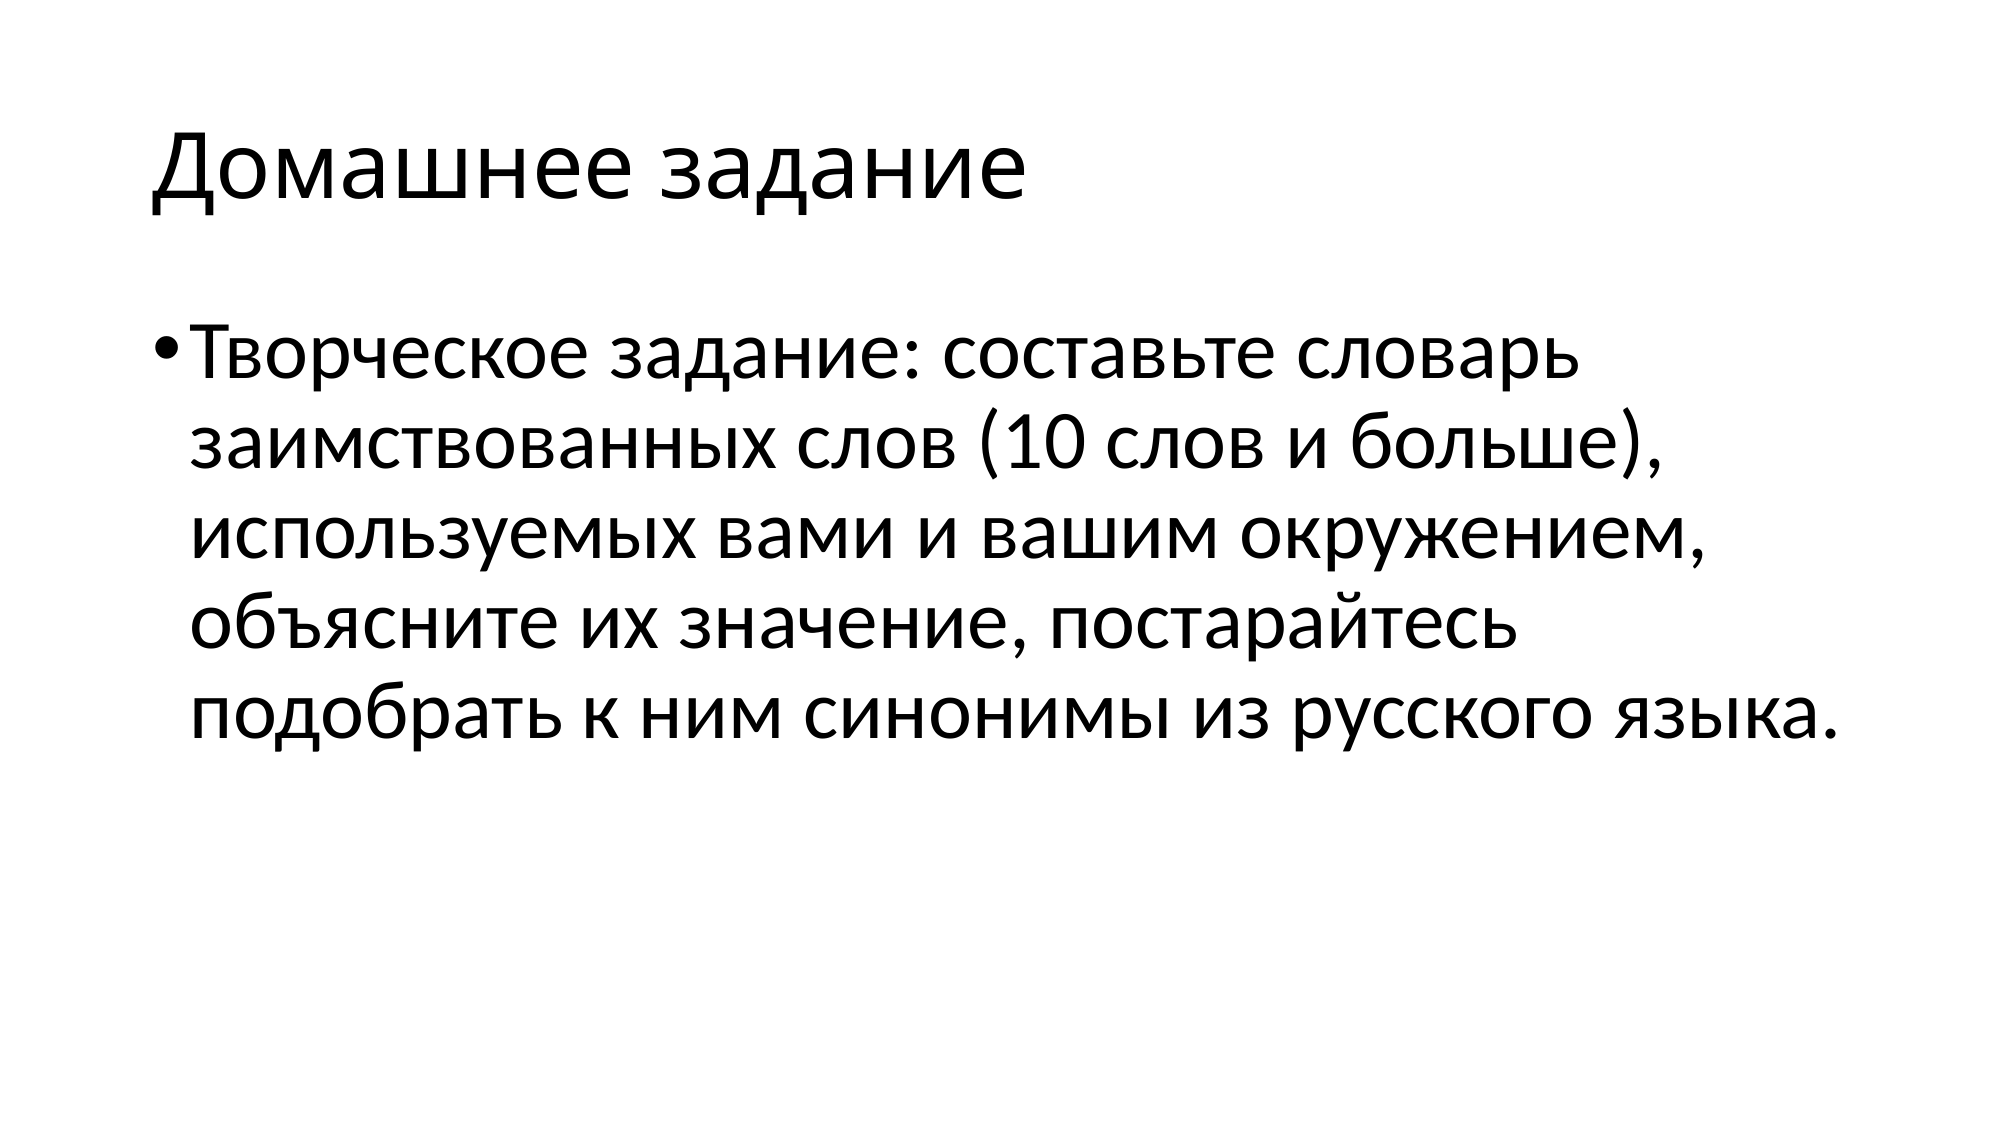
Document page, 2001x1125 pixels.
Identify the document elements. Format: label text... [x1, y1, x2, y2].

list Творческое задание: составьте словарь заимствованных слов (10 слов и больше), используемых вами и вашим окружением, объясните их значение, постарайтесь подобрать к ним синонимы из русского языка. [137, 299, 1863, 1014]
title Домашнее задание [137, 59, 1863, 278]
